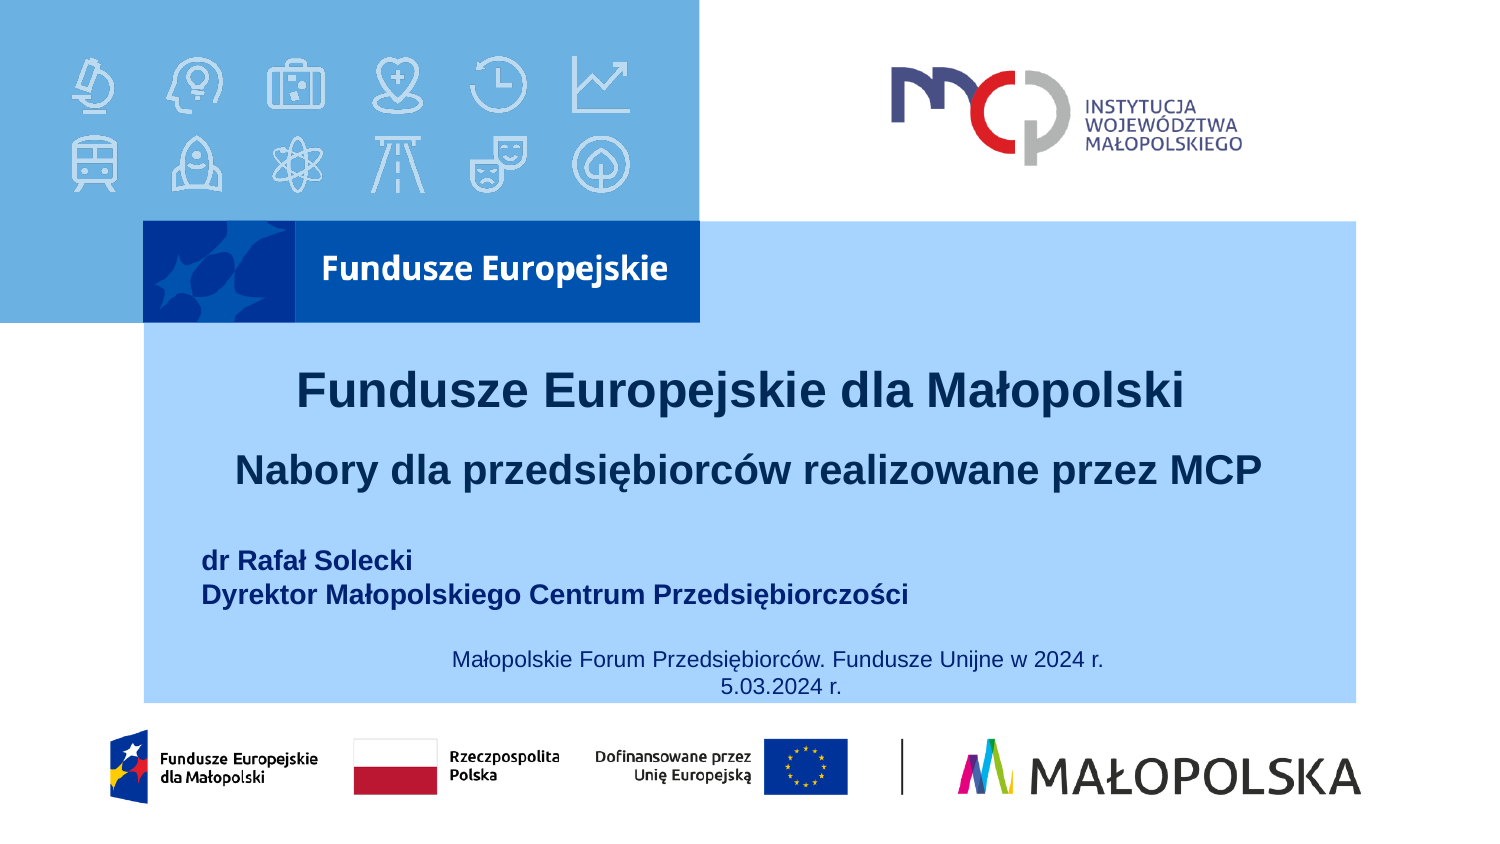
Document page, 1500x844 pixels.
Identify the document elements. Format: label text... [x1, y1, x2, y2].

text_box Małopolskie Forum Przedsiębiorców. Fundusze Unijne w 2024 r. 5.03.2024 r. [313, 637, 1256, 706]
picture [16, 710, 1394, 844]
text_box dr Rafał Solecki​ Dyrektor Małopolskiego Centrum Przedsiębiorczości [194, 535, 218, 617]
picture [891, 67, 1242, 166]
picture [143, 220, 700, 323]
text_box Fundusze Europejskie dla Małopolski Nabory dla przedsiębiorców realizowane przez MCP [218, 350, 1279, 625]
